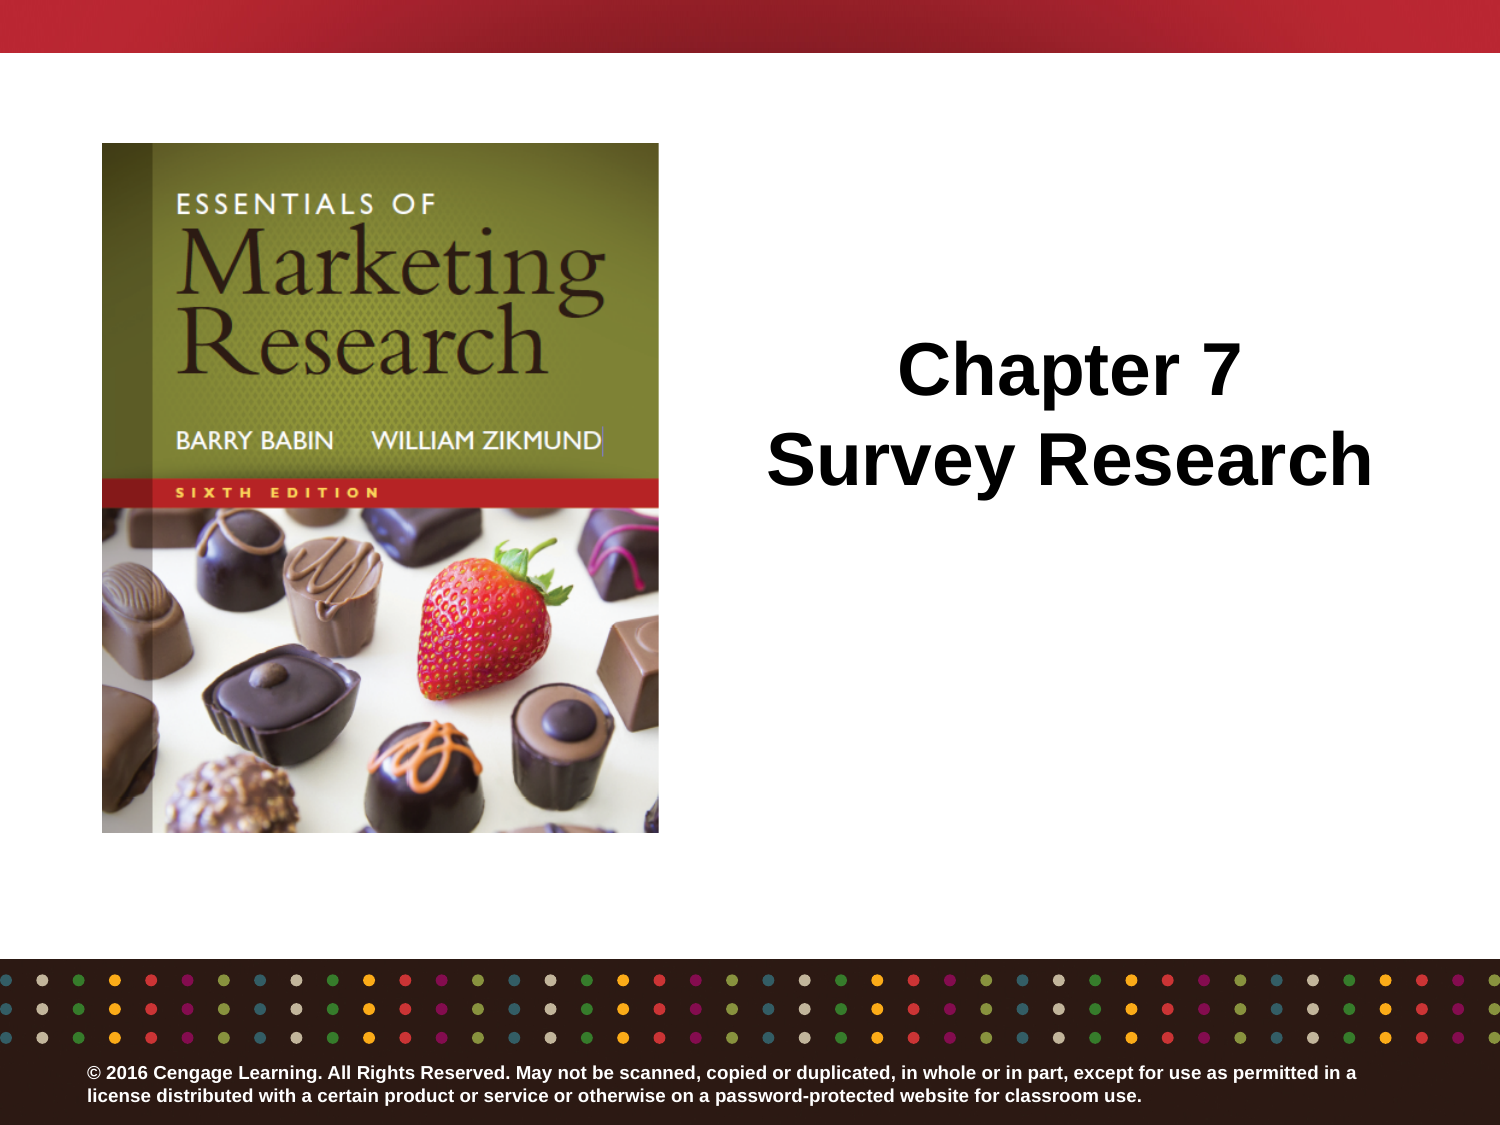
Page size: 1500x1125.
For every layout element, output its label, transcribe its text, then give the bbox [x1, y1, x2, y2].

list Chapter 7 Survey Research [731, 312, 1410, 691]
picture [0, 0, 1500, 53]
picture [0, 959, 1500, 1125]
picture [102, 143, 660, 833]
